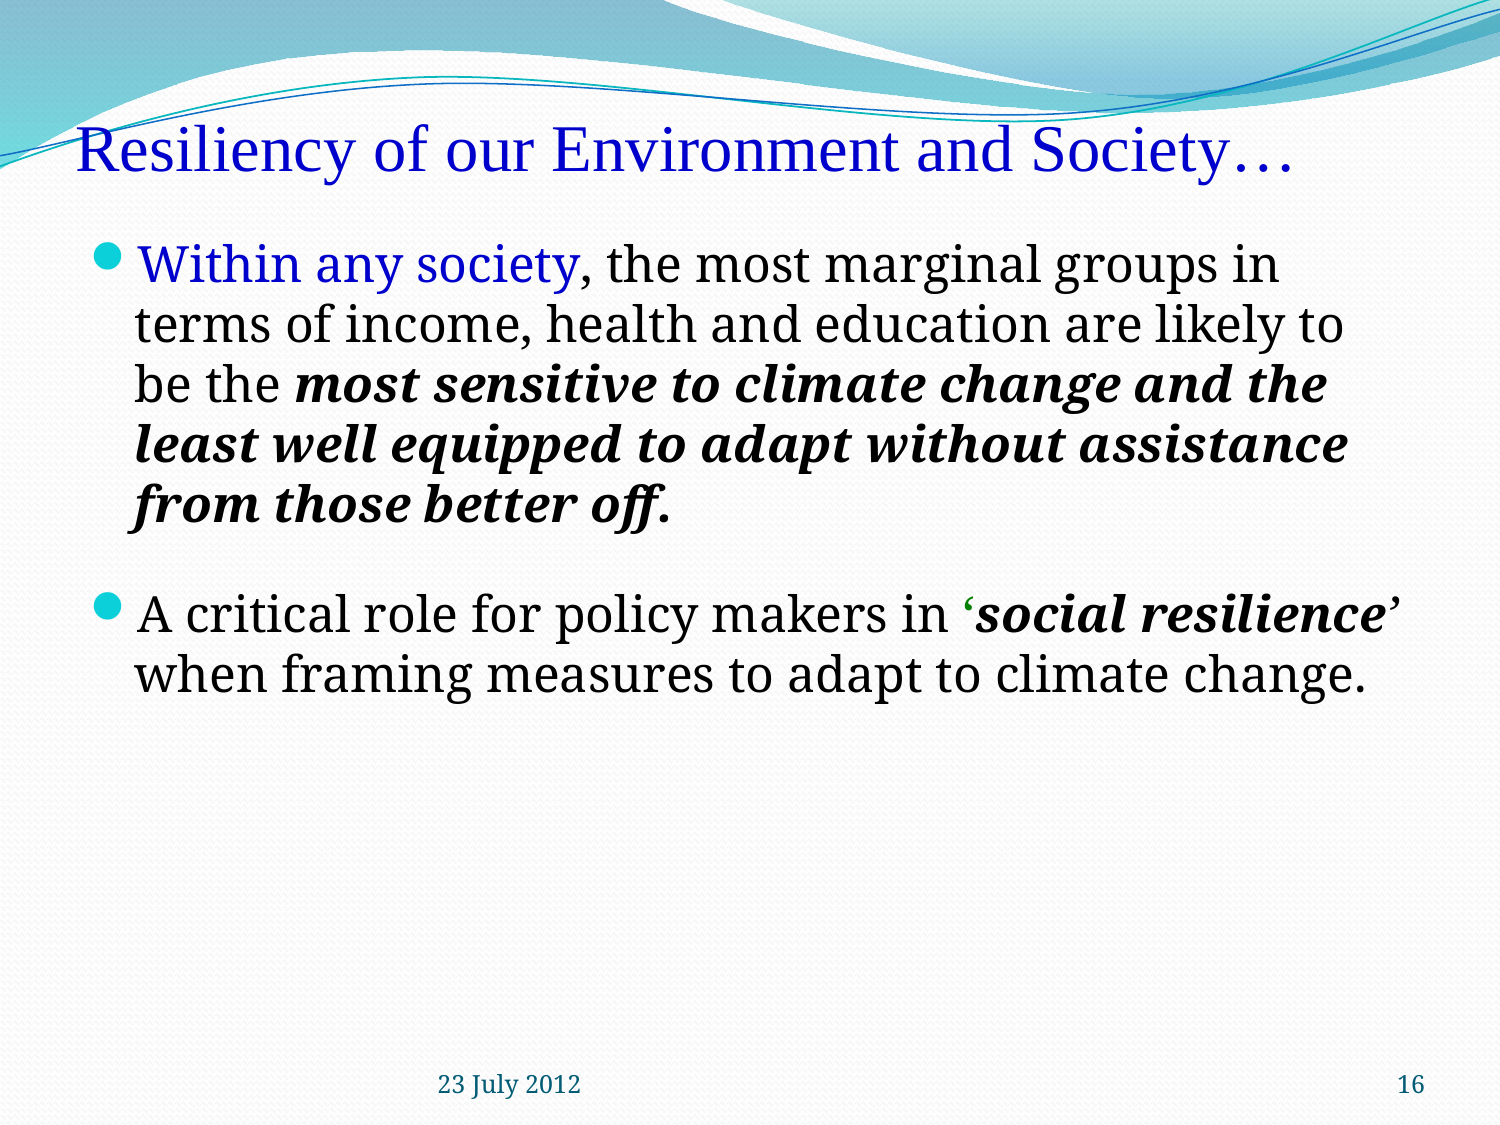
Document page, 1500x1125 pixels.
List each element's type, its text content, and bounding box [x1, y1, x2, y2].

title Resiliency of our Environment and Society… [75, 62, 1450, 185]
list Within any society, the most marginal groups in terms of income, health and education are likely to be the most sensitive to climate change and the least well equipped to adapt without assistance from those better off. A critical role for policy makers in ‘social resilience’ when framing measures to adapt to climate change. [75, 224, 1425, 1038]
slide_number 16 [1299, 1042, 1425, 1103]
footer 23 July 2012 [437, 1042, 988, 1103]
